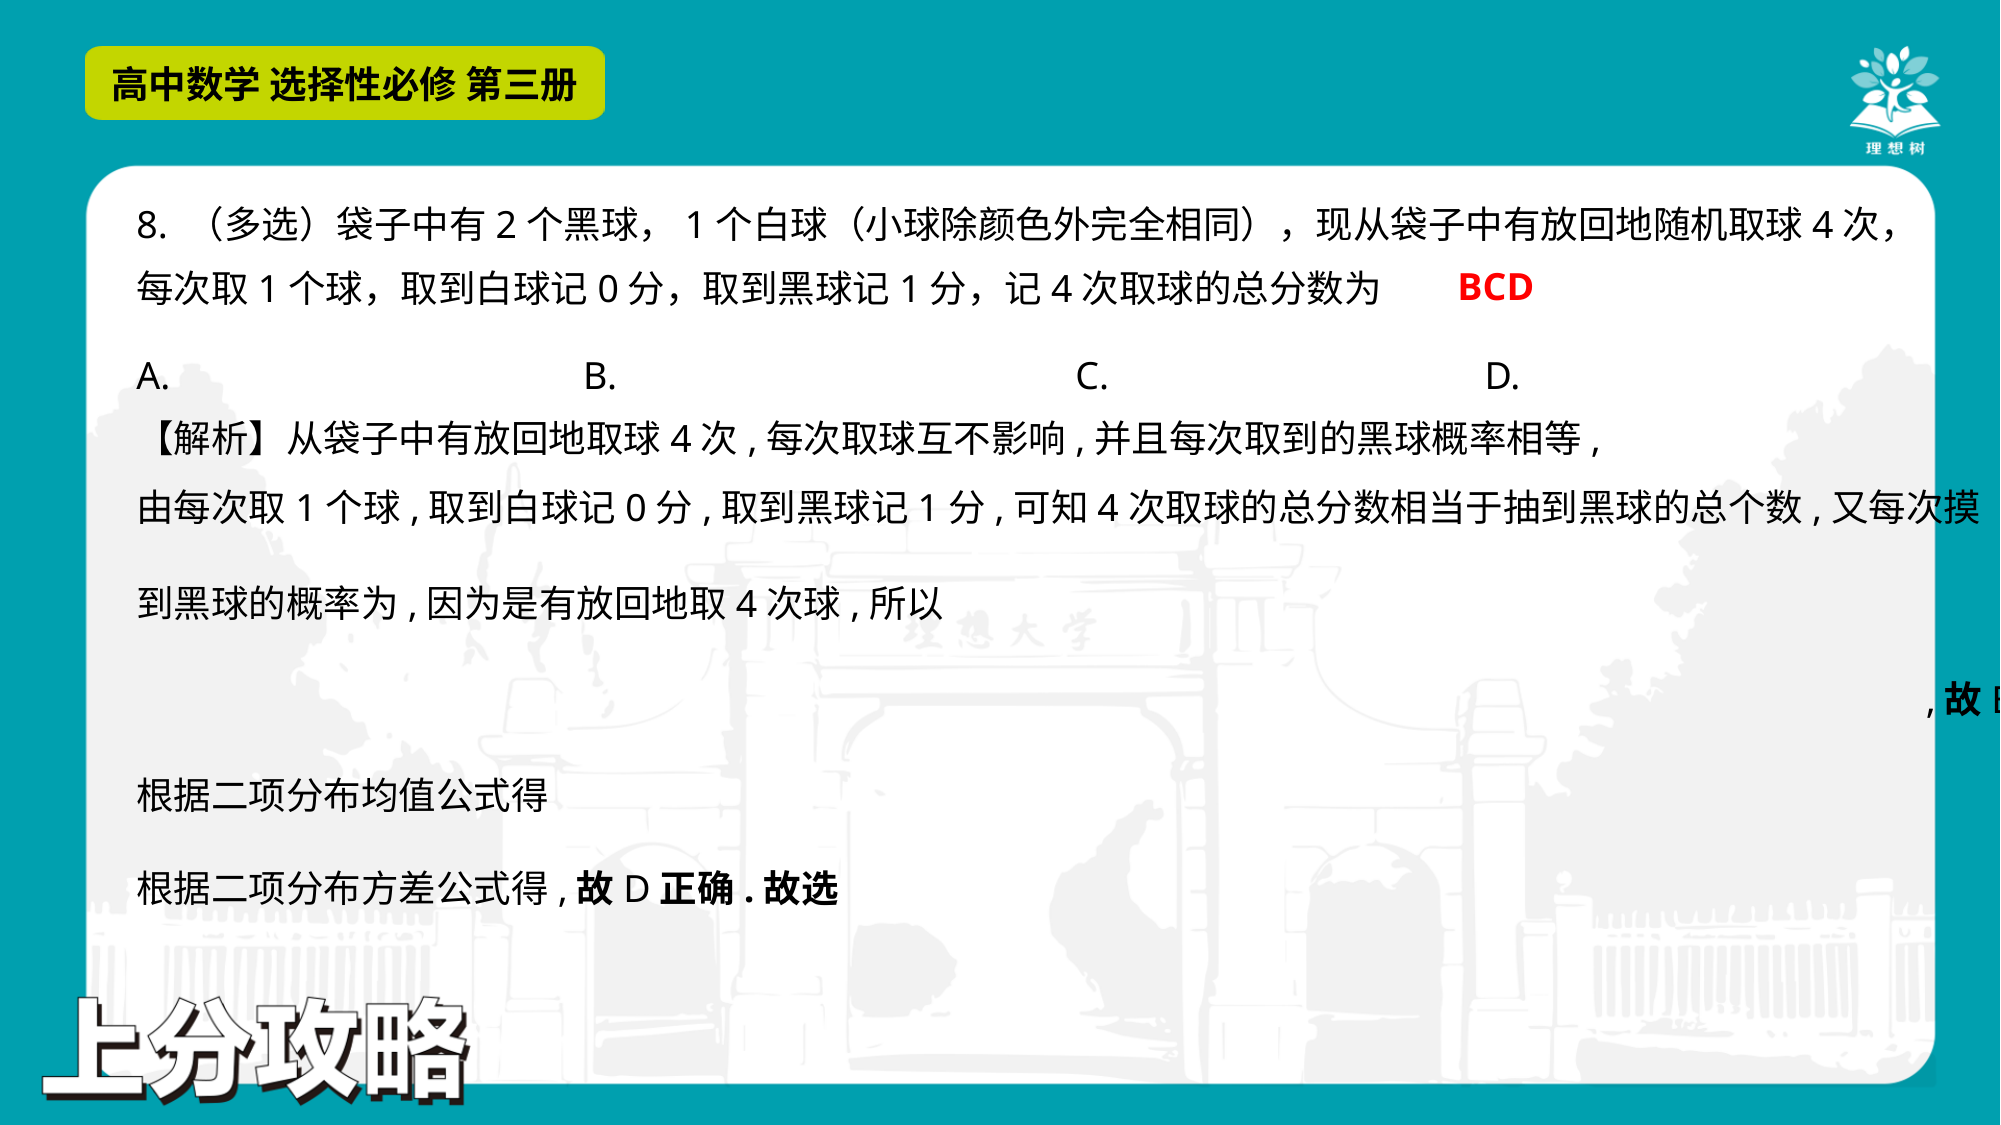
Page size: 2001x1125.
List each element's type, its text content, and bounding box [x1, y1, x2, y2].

text_box BCD [1441, 243, 1551, 302]
picture [0, 0, 2000, 1125]
